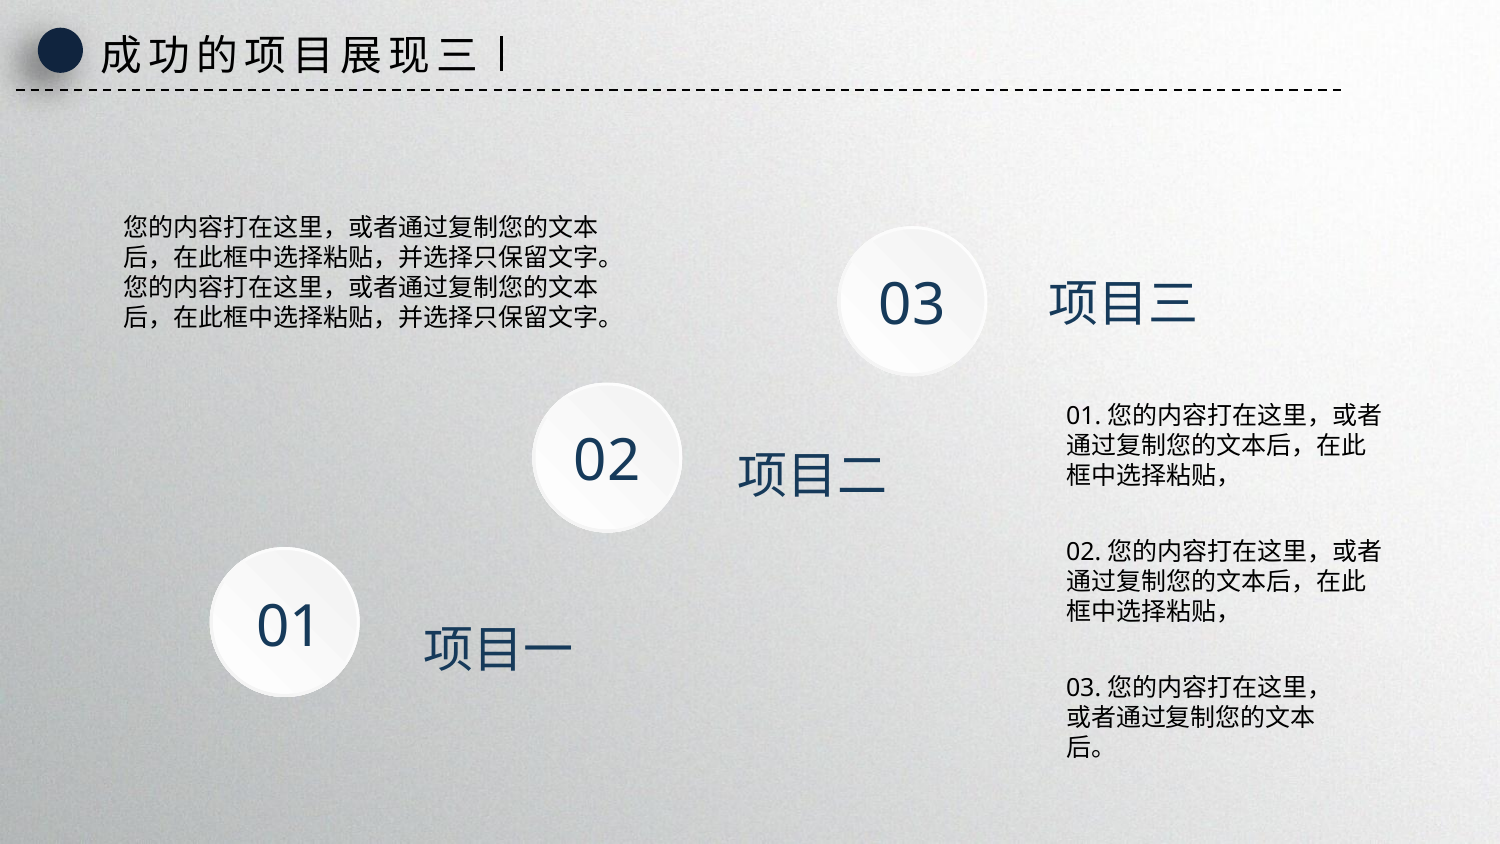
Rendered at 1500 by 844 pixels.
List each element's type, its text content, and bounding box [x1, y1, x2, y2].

text_box 成功的项目展现三 [85, 21, 494, 87]
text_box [837, 225, 988, 377]
text_box 项目二 [722, 436, 903, 512]
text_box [532, 382, 683, 533]
picture [0, 0, 1500, 844]
text_box 项目一 [408, 609, 589, 685]
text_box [209, 546, 360, 698]
text_box 您的内容打在这里，或者通过复制您的文本后，在此框中选择粘贴，并选择只保留文字。您的内容打在这里，或者通过复制您的文本后，在此框中选择粘贴，并选择只保留文字。 [108, 204, 637, 339]
text_box 项目三 [1034, 263, 1214, 339]
text_box [35, 25, 85, 75]
text_box 02.您的内容打在这里，或者通过复制您的文本后，在此框中选择粘贴， [1051, 527, 1398, 633]
text_box 01.您的内容打在这里，或者通过复制您的文本后，在此框中选择粘贴， [1051, 392, 1398, 497]
text_box 03.您的内容打在这里，或者通过复制您的文本后。 [1051, 663, 1351, 769]
